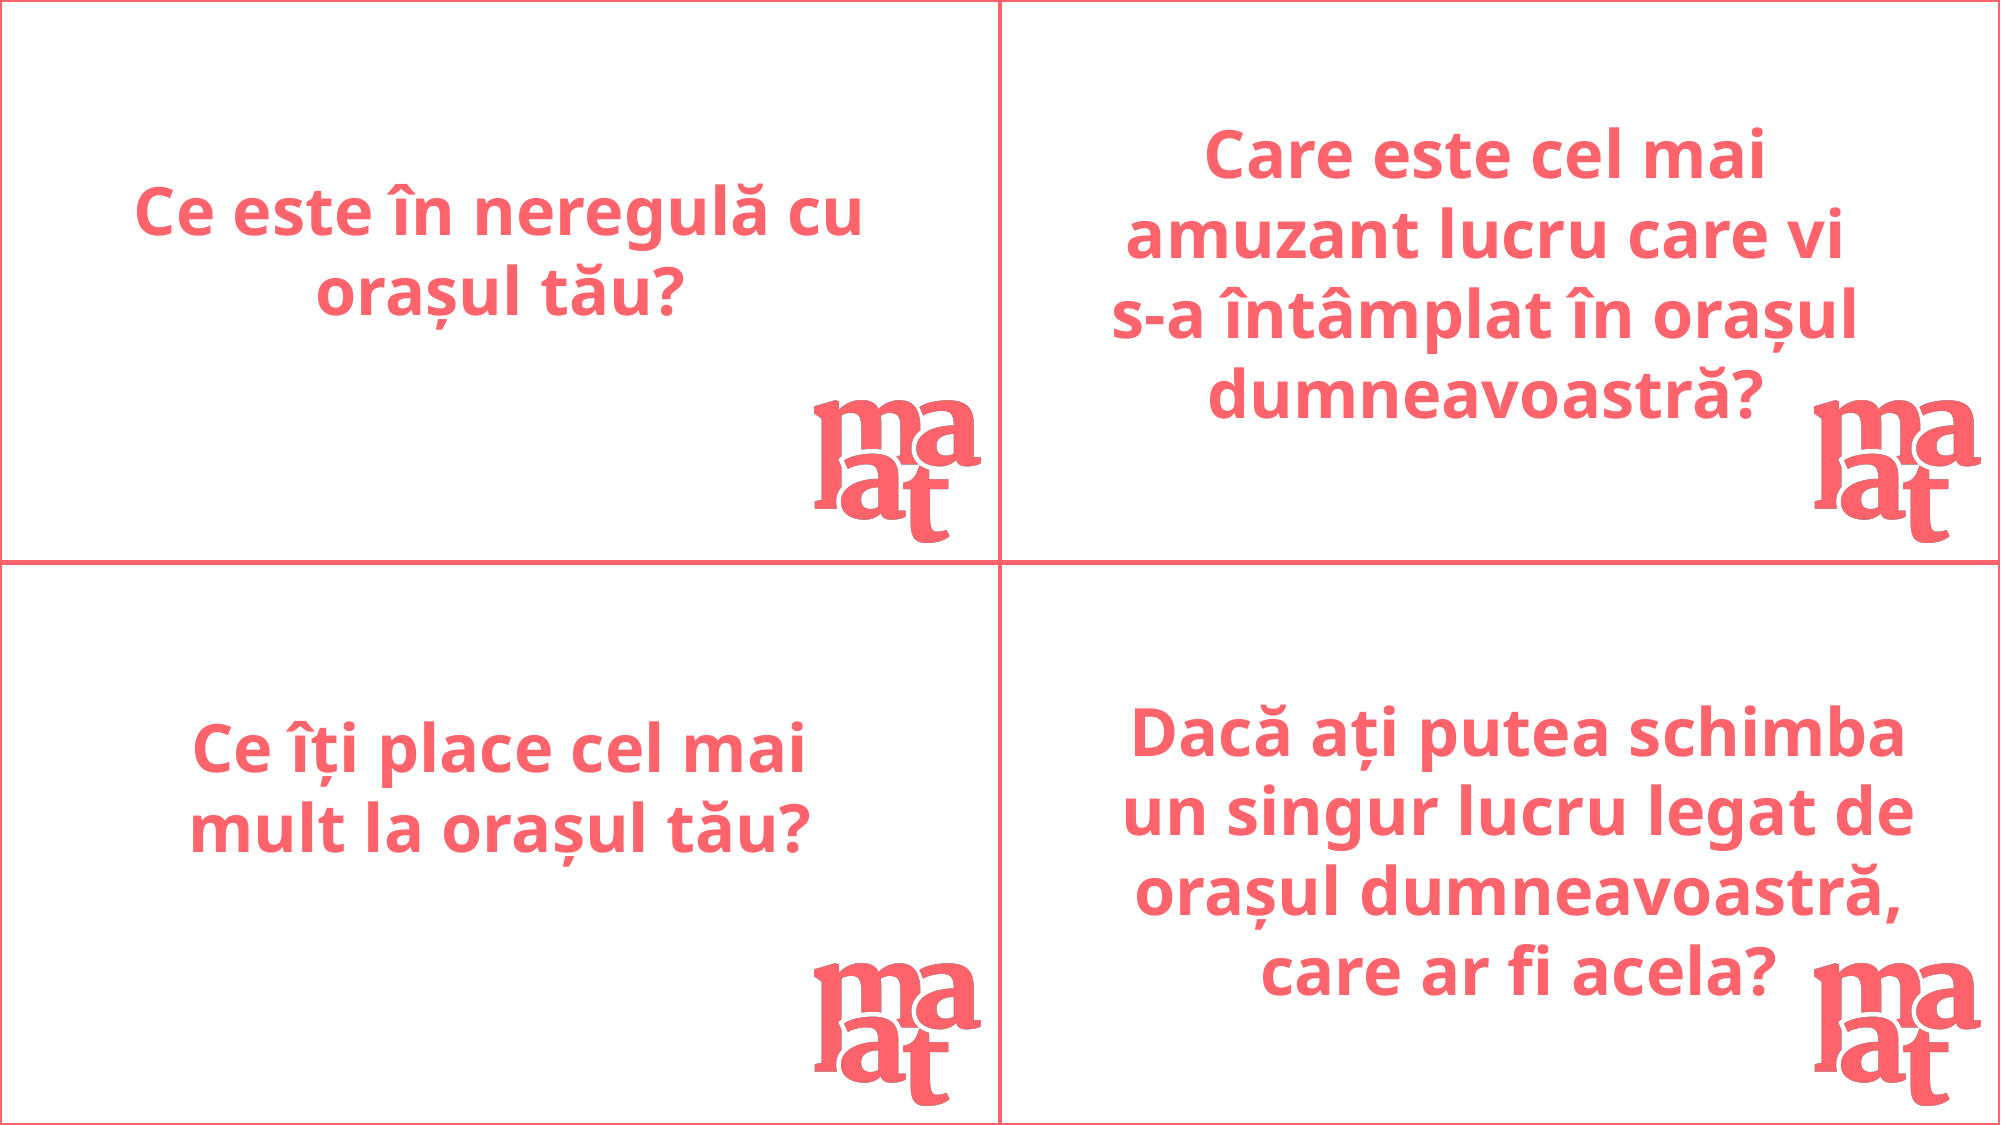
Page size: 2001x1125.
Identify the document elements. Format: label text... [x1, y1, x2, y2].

picture [814, 400, 981, 543]
text_box [999, 0, 2000, 561]
picture [1814, 963, 1981, 1106]
text_box Dacă ați putea schimba un singur lucru legat de orașul dumneavoastră, care ar fi acela? [1102, 681, 1936, 1017]
text_box Care este cel mai amuzant lucru care vi s-a întâmplat în orașul dumneavoastră? [1088, 104, 1884, 440]
text_box Ce este în neregulă cu orașul tău? [102, 161, 898, 336]
text_box Ce îți place cel mai mult la orașul tău? [102, 698, 898, 874]
text_box [0, 0, 999, 561]
text_box [999, 561, 2000, 1125]
picture [814, 963, 981, 1106]
text_box [0, 561, 999, 1125]
picture [1814, 400, 1981, 543]
